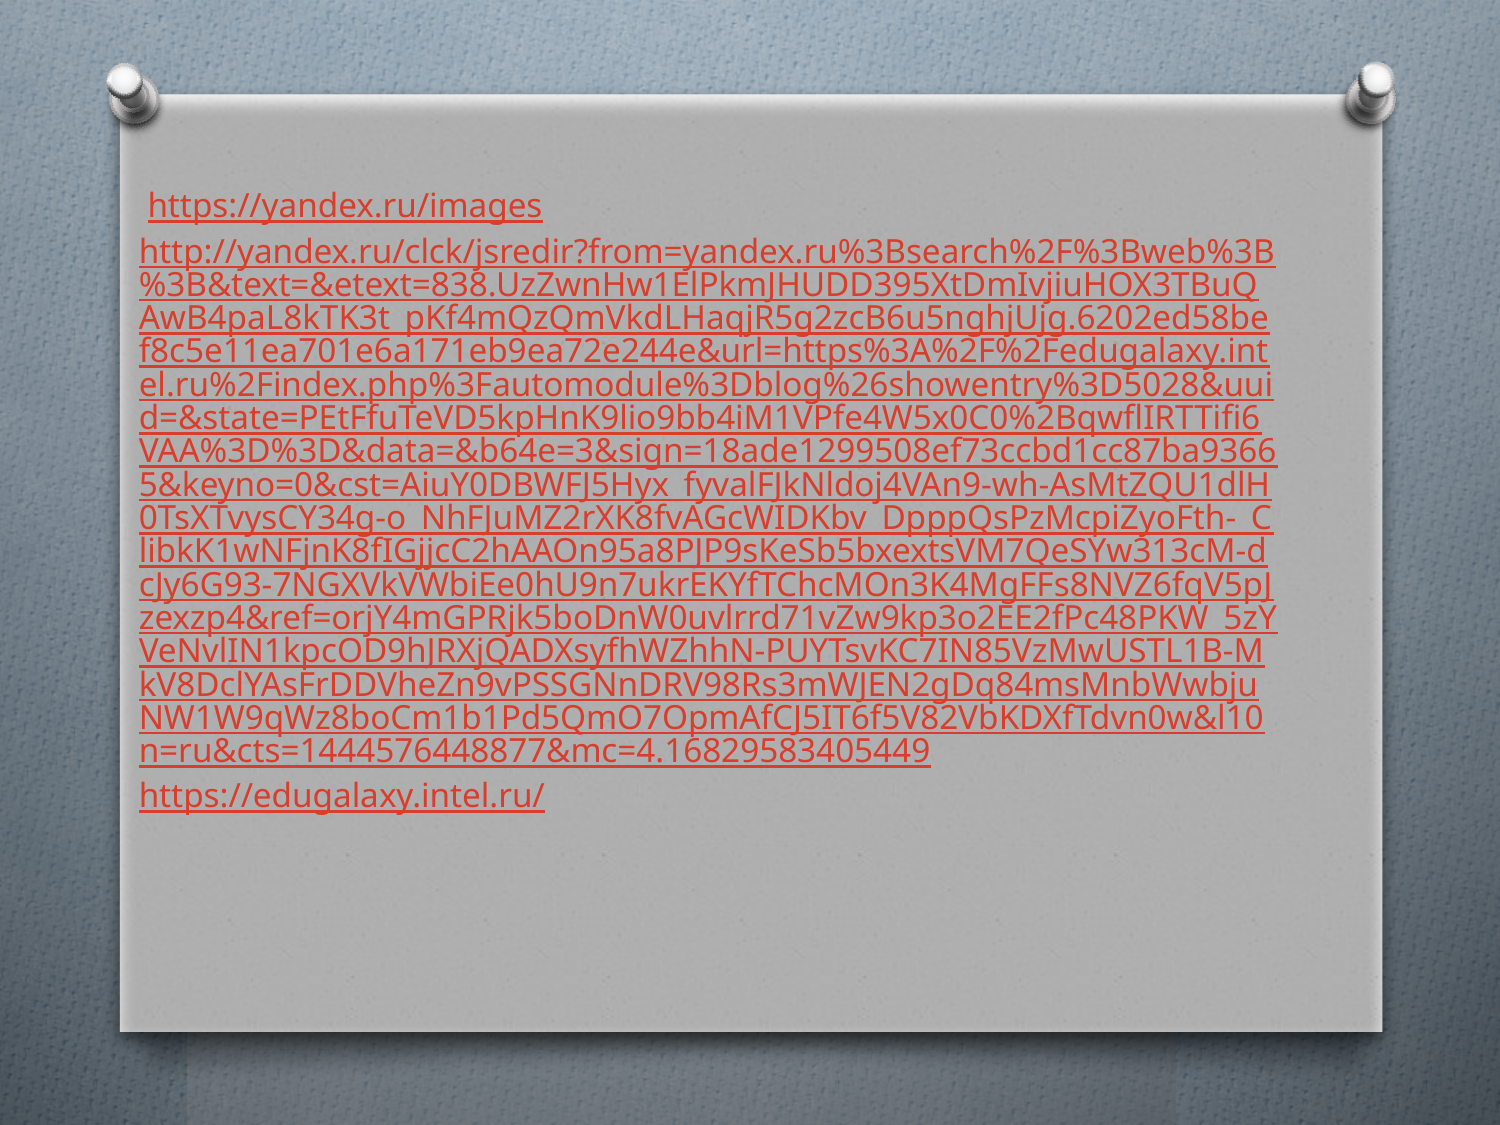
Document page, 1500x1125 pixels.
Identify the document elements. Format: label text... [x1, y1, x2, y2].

picture [1317, 35, 1439, 156]
picture [75, 29, 198, 137]
text_box https://yandex.ru/images http://yandex.ru/clck/jsredir?from=yandex.ru%3Bsearch%2F%3Bweb%3B%3B&text=&etext=838.UzZwnHw1ElPkmJHUDD395XtDmIvjiuHOX3TBuQAwB4paL8kTK3t_pKf4mQzQmVkdLHaqjR5g2zcB6u5nghjUjg.6202ed58bef8c5e11ea701e6a171eb9ea72e244e&url=https%3A%2F%2Fedugalaxy.intel.ru%2Findex.php%3Fautomodule%3Dblog%26showentry%3D5028&uuid=&state=PEtFfuTeVD5kpHnK9lio9bb4iM1VPfe4W5x0C0%2BqwflIRTTifi6VAA%3D%3D&data=&b64e=3&sign=18ade1299508ef73ccbd1cc87ba93665&keyno=0&cst=AiuY0DBWFJ5Hyx_fyvalFJkNldoj4VAn9-wh-AsMtZQU1dlH0TsXTvysCY34g-o_NhFJuMZ2rXK8fvAGcWIDKbv_DpppQsPzMcpiZyoFth-_ClibkK1wNFjnK8fIGjjcC2hAAOn95a8PJP9sKeSb5bxextsVM7QeSYw313cM-dcJy6G93-7NGXVkVWbiEe0hU9n7ukrEKYfTChcMOn3K4MgFFs8NVZ6fqV5pJzexzp4&ref=orjY4mGPRjk5boDnW0uvlrrd71vZw9kp3o2EE2fPc48PKW_5zYVeNvlIN1kpcOD9hJRXjQADXsyfhWZhhN-PUYTsvKC7IN85VzMwUSTL1B-MkV8DclYAsFrDDVheZn9vPSSGNnDRV98Rs3mWJEN2gDq84msMnbWwbjuNW1W9qWz8boCm1b1Pd5QmO7OpmAfCJ5IT6f5V82VbKDXfTdvn0w&l10n=ru&cts=1444576448877&mc=4.16829583405449 https://edugalaxy.intel.ru/ [123, 137, 1294, 328]
